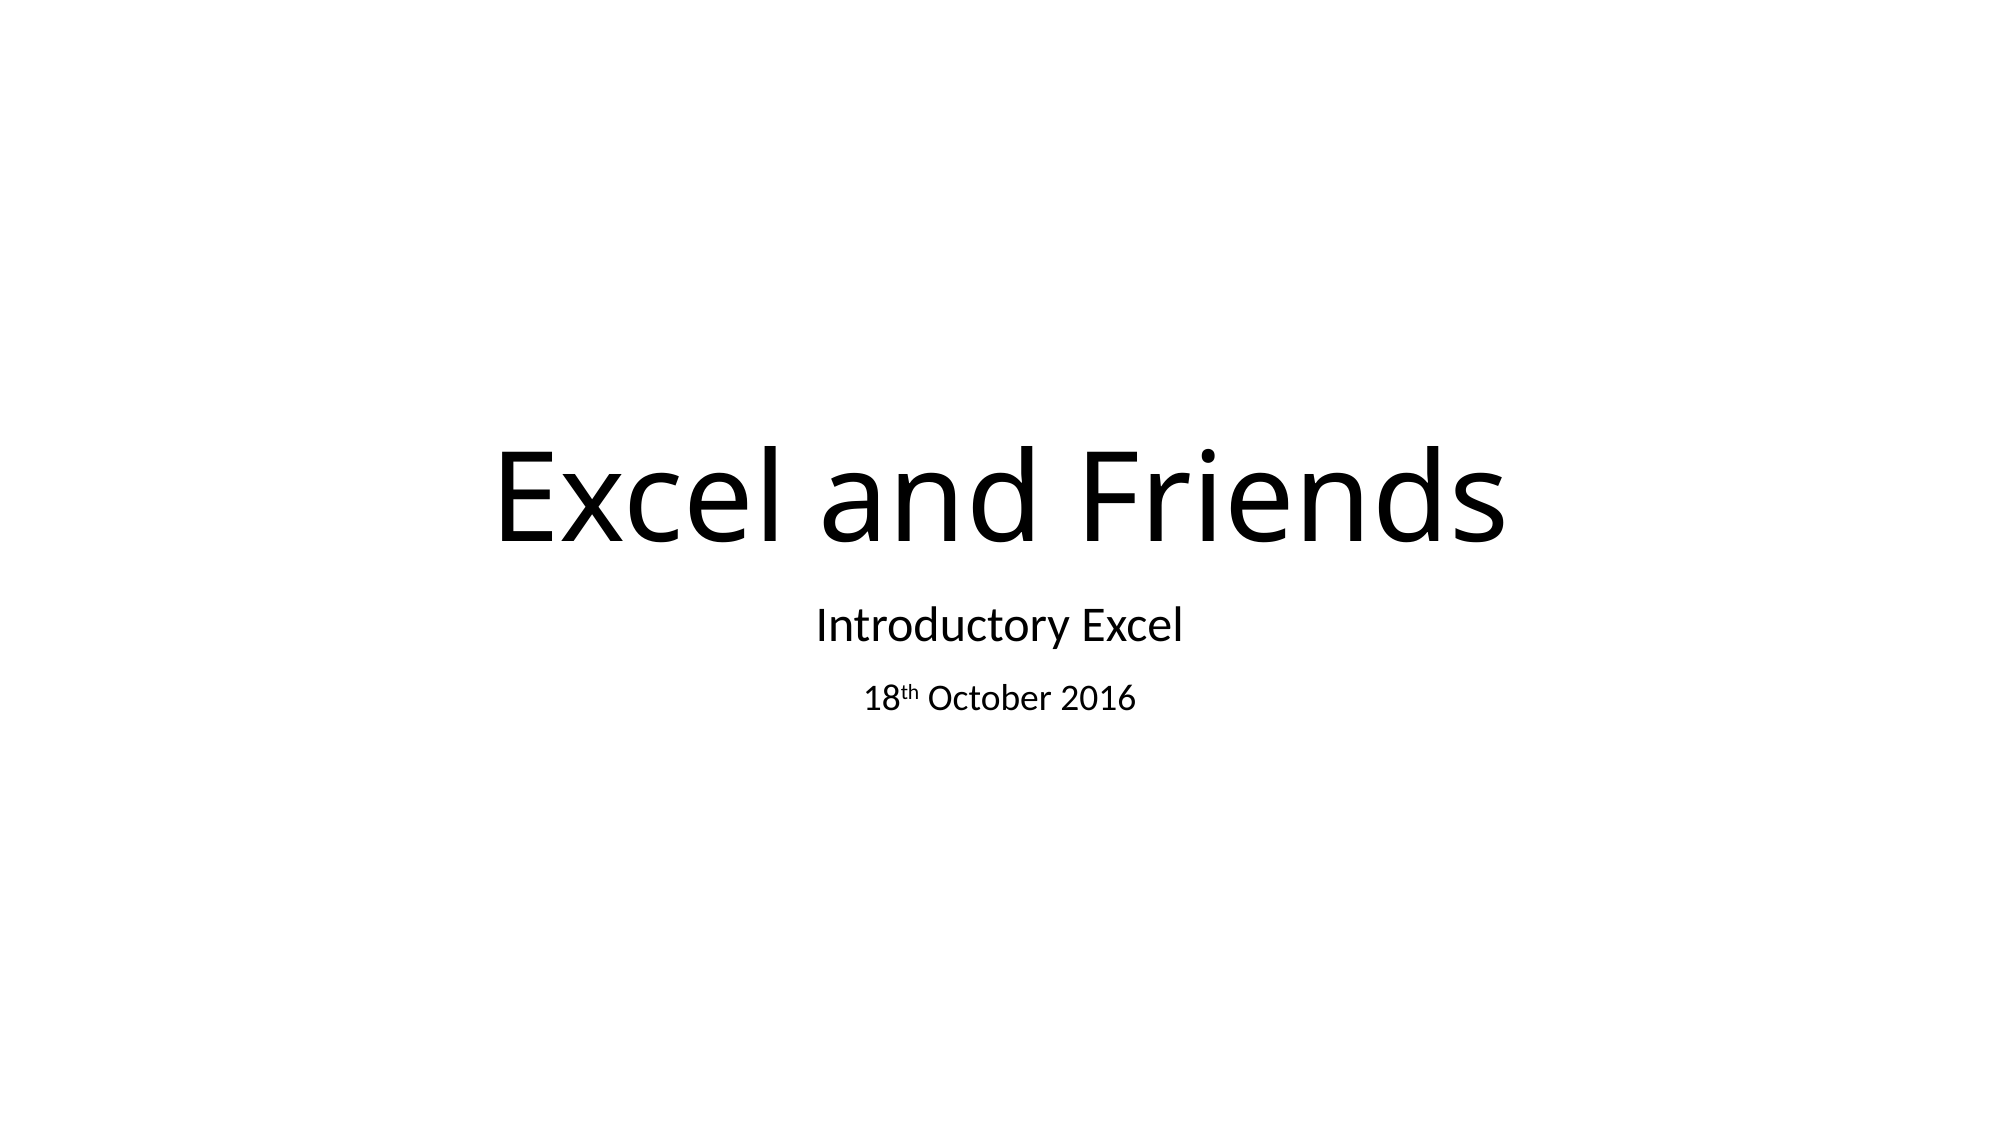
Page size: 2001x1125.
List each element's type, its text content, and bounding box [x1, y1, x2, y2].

title Excel and Friends [249, 184, 1750, 576]
text_box 18th October 2016 [848, 666, 1152, 726]
subtitle Introductory Excel [249, 590, 1750, 863]
